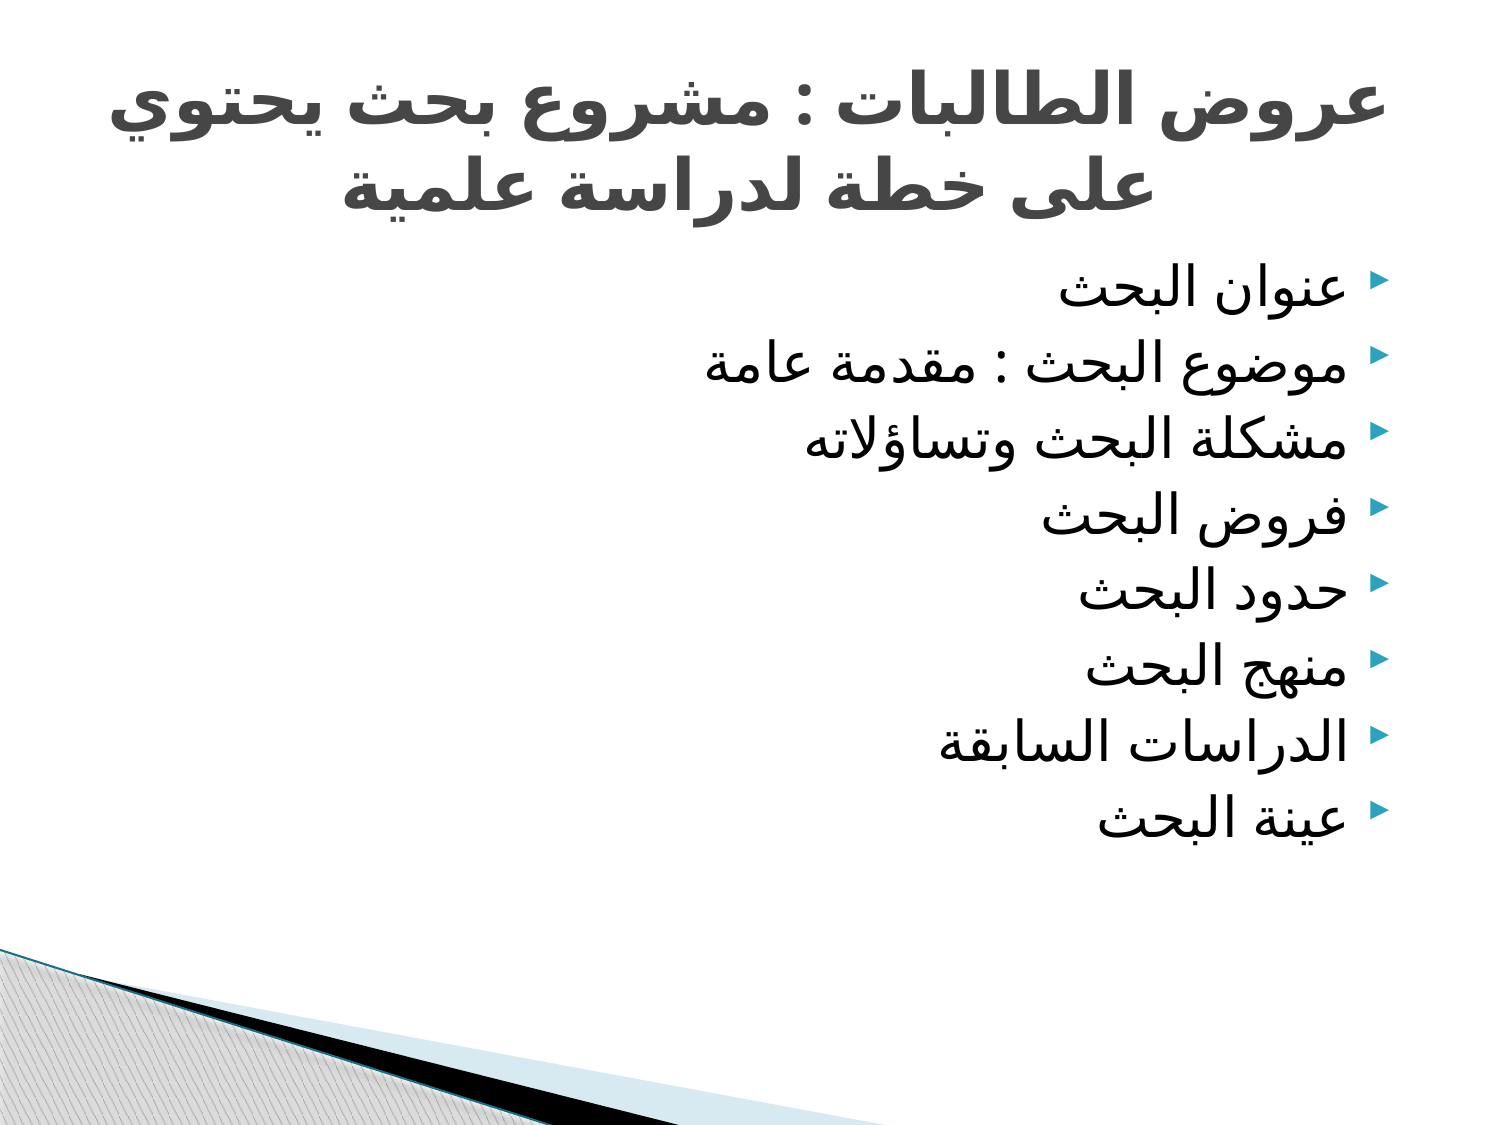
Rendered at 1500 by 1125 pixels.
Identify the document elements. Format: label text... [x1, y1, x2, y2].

list عنوان البحث موضوع البحث : مقدمة عامة مشكلة البحث وتساؤلاته فروض البحث حدود البحث منهج البحث الدراسات السابقة عينة البحث [75, 243, 1425, 986]
title عروض الطالبات : مشروع بحث يحتوي على خطة لدراسة علمية [75, 45, 1425, 233]
